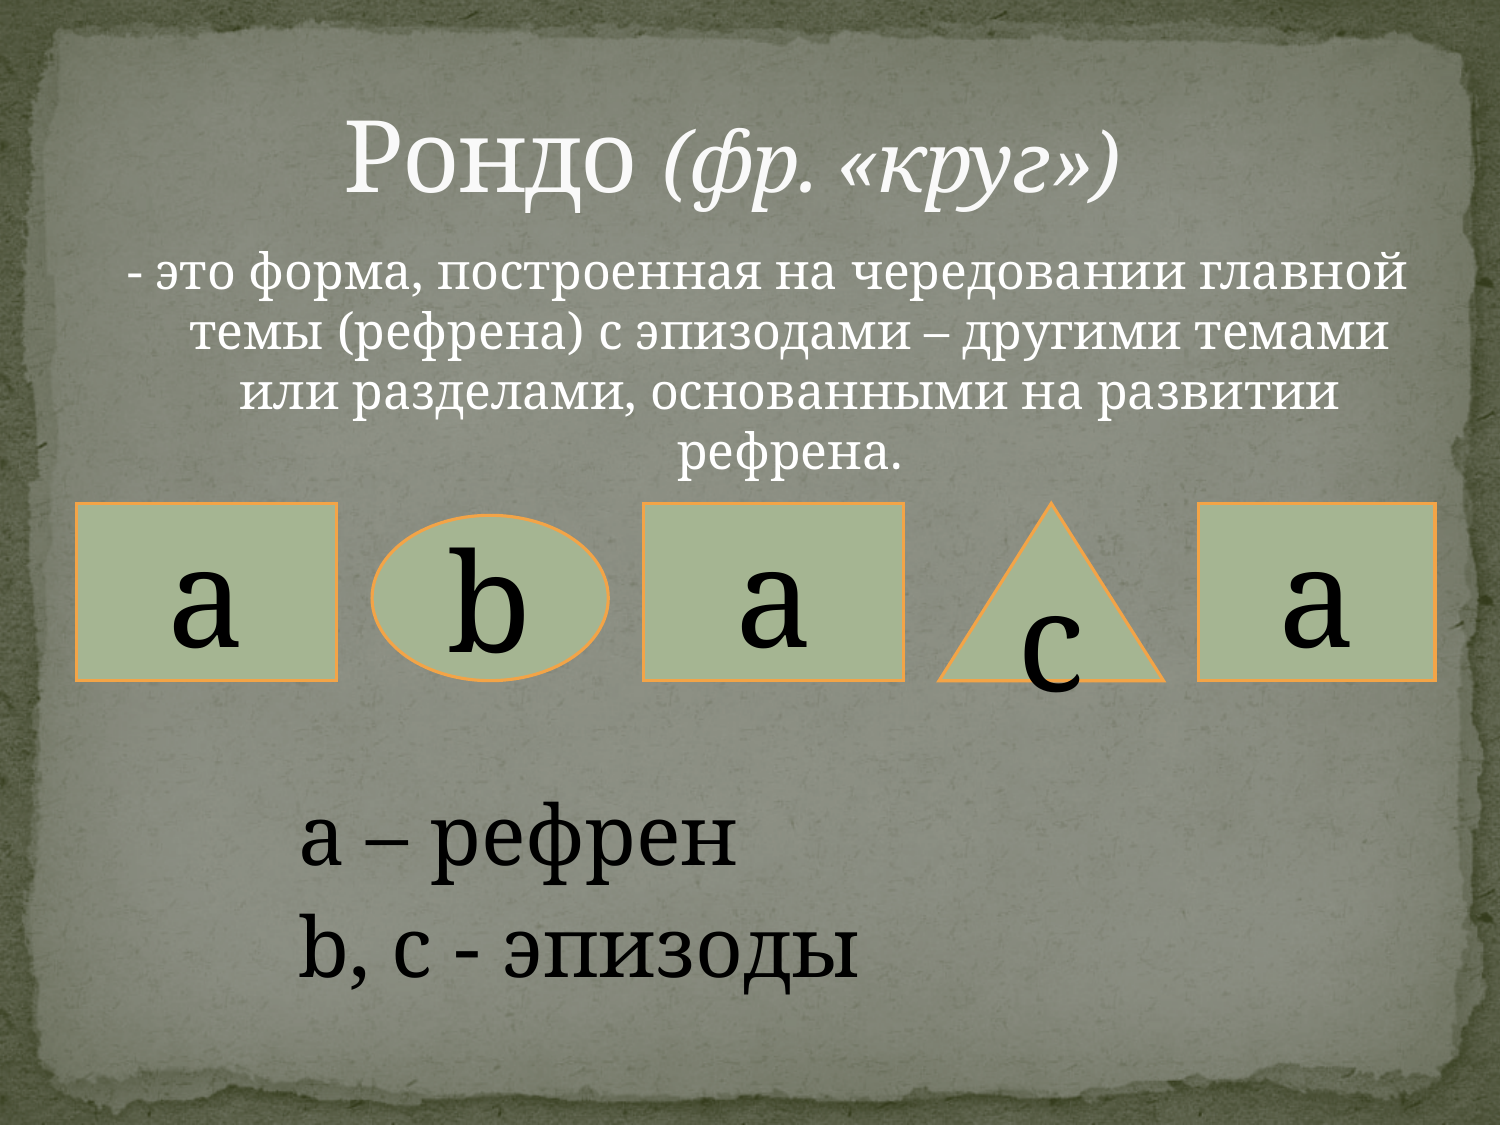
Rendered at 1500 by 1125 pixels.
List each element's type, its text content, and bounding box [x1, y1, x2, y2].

text_box a [643, 503, 904, 681]
text_box a [1198, 503, 1436, 681]
list - это форма, построенная на чередовании главной темы (рефрена) с эпизодами – другими темами или разделами, основанными на развитии рефрена. a – рефрен b, c - эпизоды [88, 231, 1448, 1006]
title Рондо (фр. «круг») [29, 66, 1436, 221]
text_box b [372, 515, 609, 681]
text_box c [939, 503, 1164, 681]
text_box a [76, 503, 337, 681]
